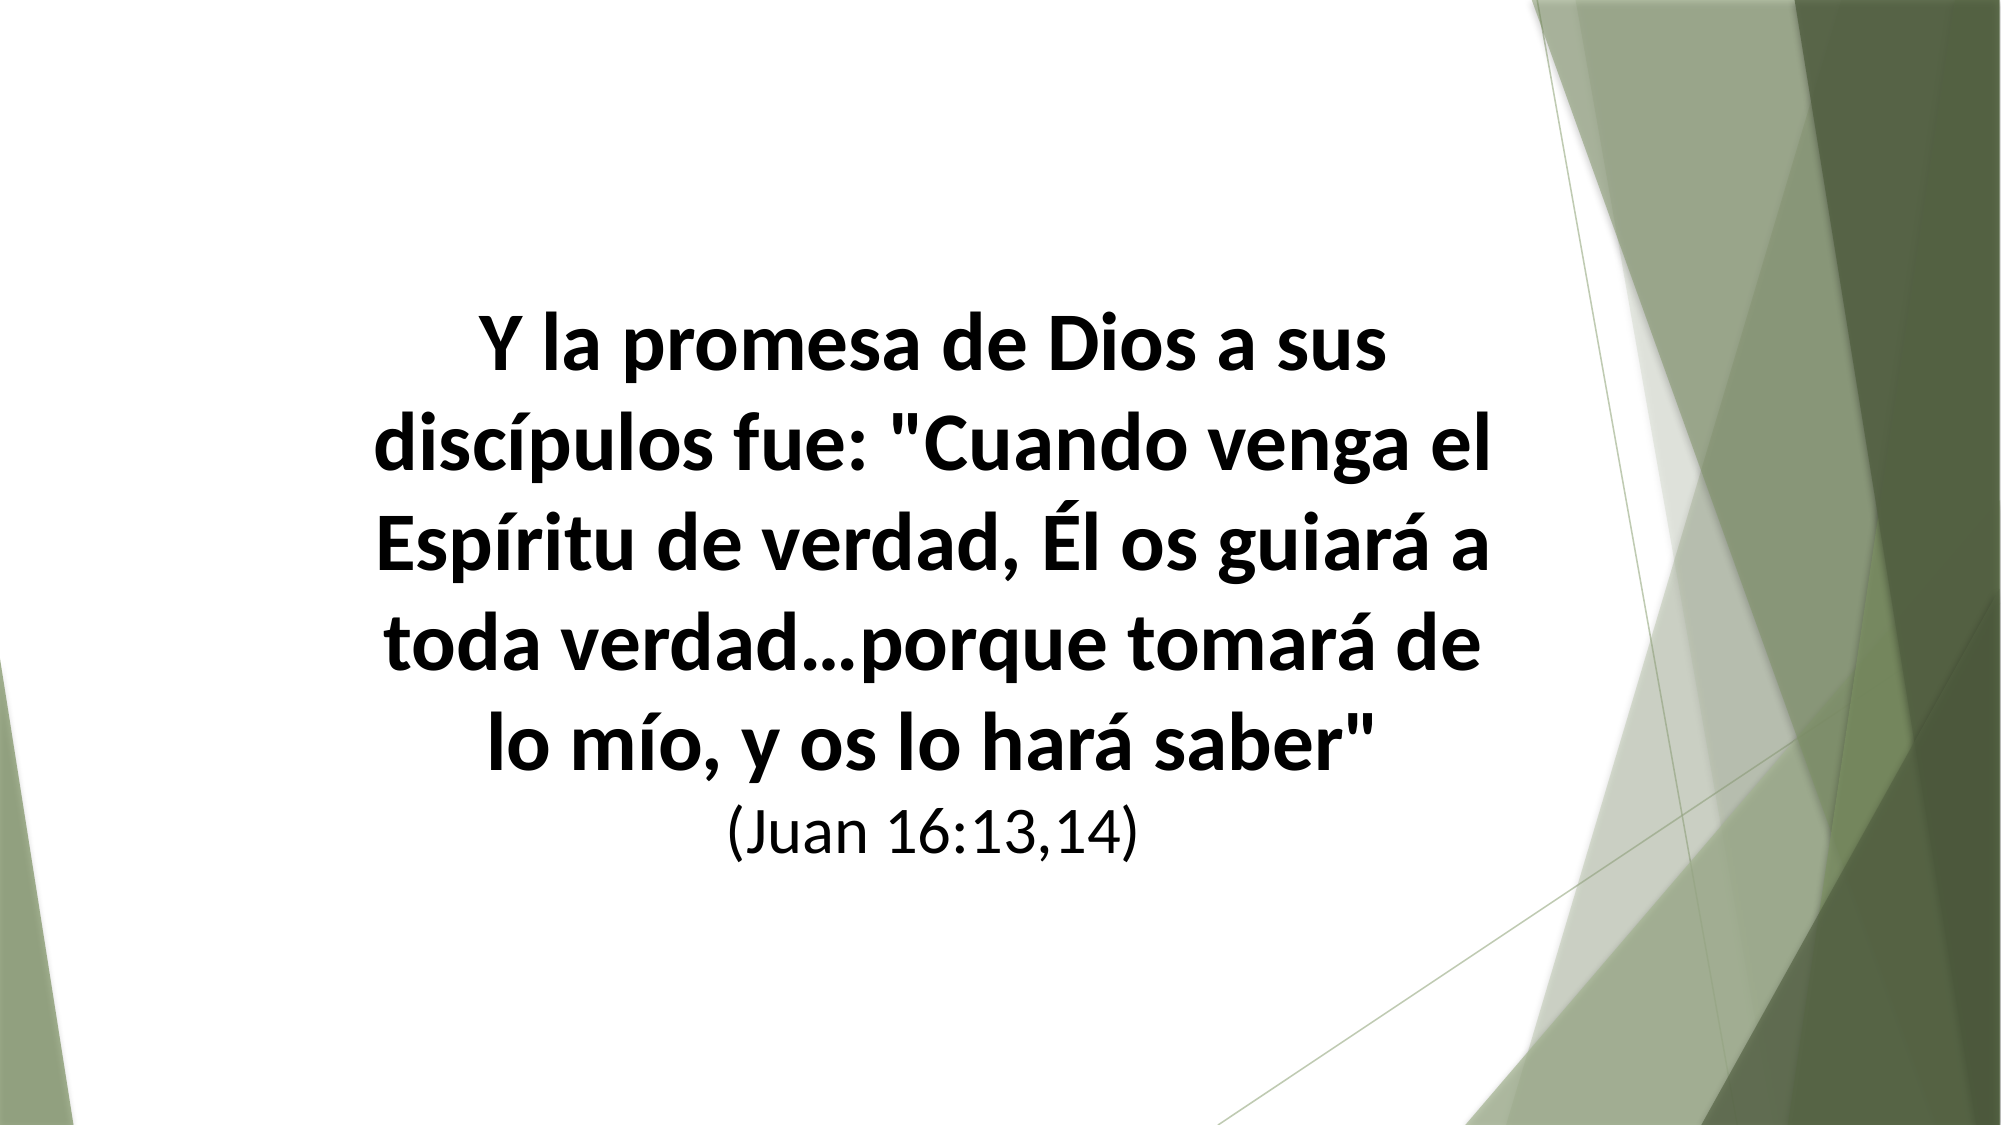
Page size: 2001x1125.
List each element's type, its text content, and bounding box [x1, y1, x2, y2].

text_box Y la promesa de Dios a sus discípulos fue: "Cuando venga el Espíritu de verdad, Él os guiará a toda verdad…porque tomará de lo mío, y os lo hará saber" (Juan 16:13,14) [344, 279, 1524, 875]
